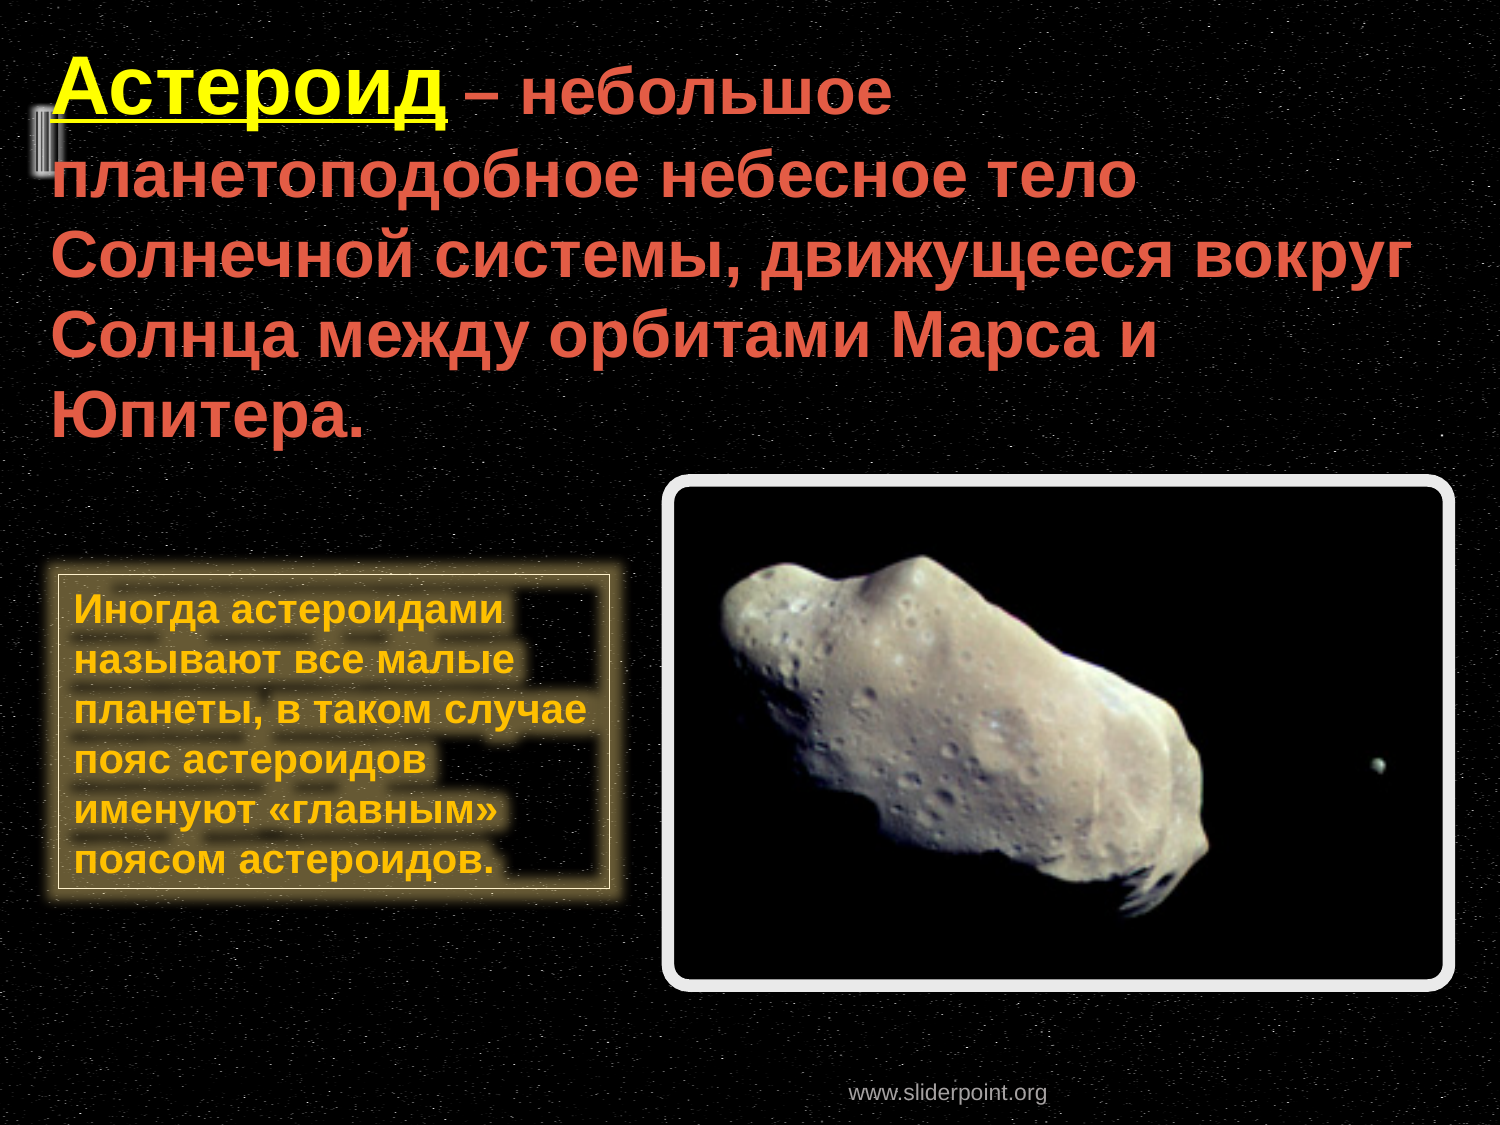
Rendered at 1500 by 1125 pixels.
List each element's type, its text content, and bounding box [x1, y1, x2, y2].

text_box Иногда астероидами называют все малые планеты, в таком случае пояс астероидов именуют «главным» поясом астероидов. [58, 574, 610, 889]
text_box Астероид – небольшое планетоподобное небесное тело Солнечной системы, движущееся вокруг Солнца между орбитами Марса и Юпитера. [35, 23, 1454, 458]
footer www.sliderpoint.org [150, 1052, 1063, 1113]
picture [0, 0, 1500, 1125]
